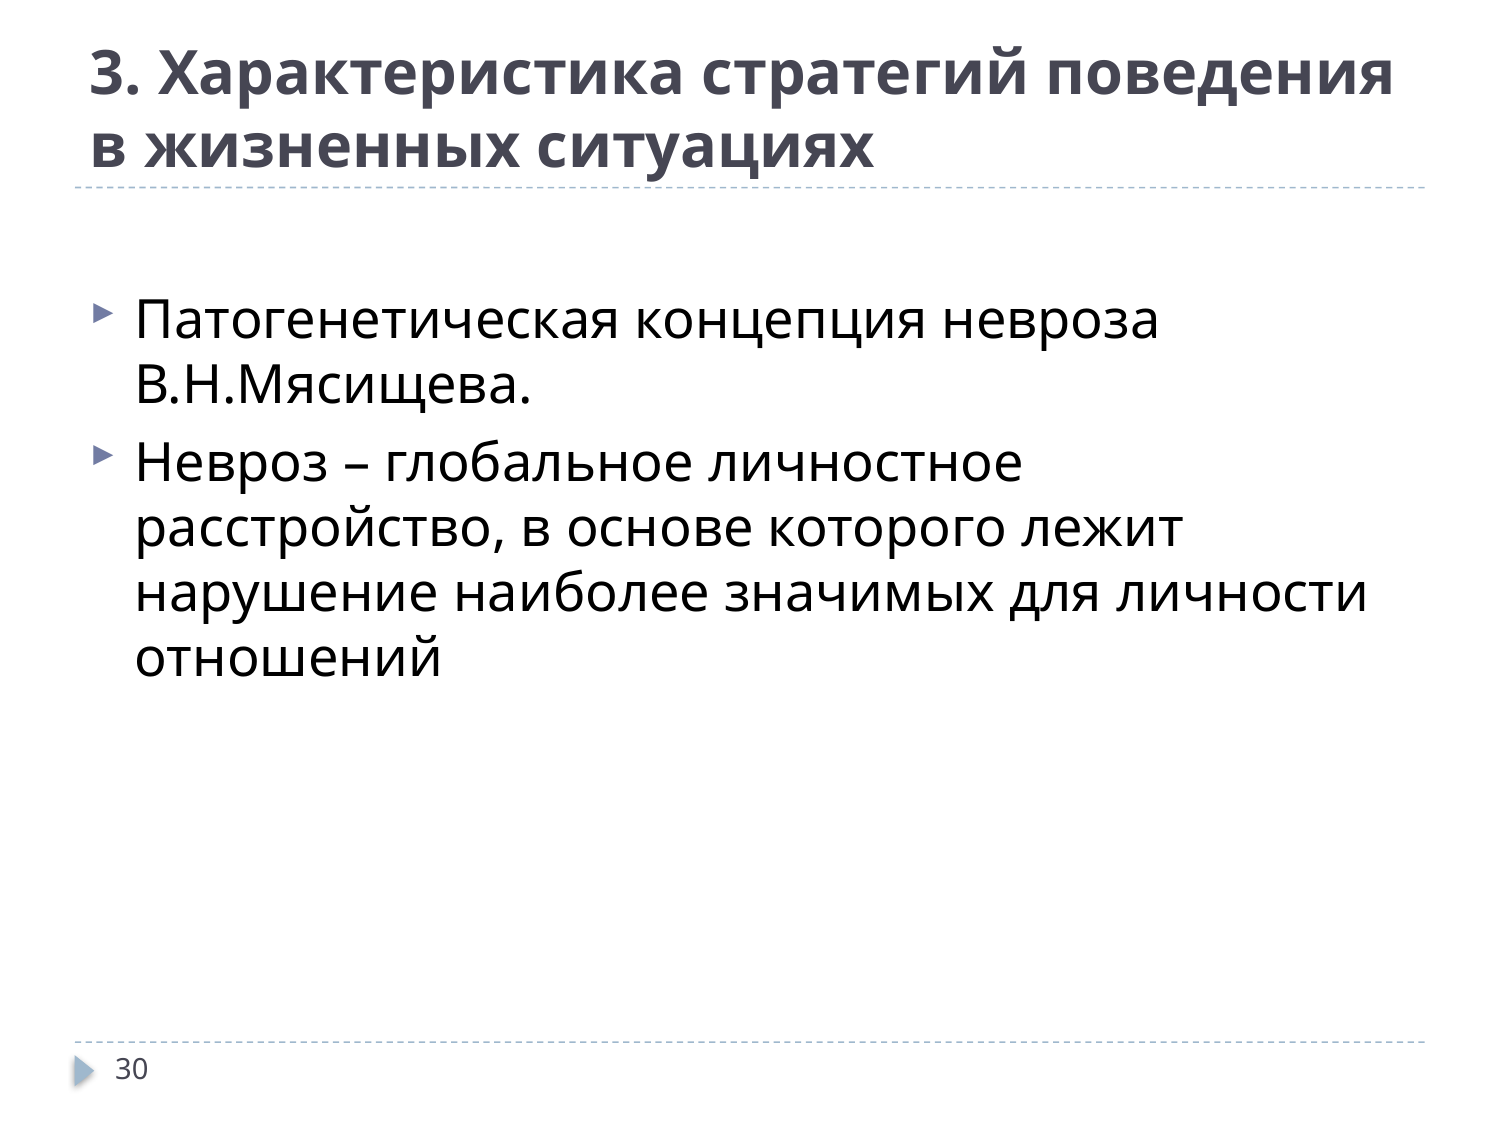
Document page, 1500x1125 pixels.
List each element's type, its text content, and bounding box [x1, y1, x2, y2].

title 3. Характеристика стратегий поведения в жизненных ситуациях [75, 24, 1425, 188]
list Патогенетическая концепция невроза В.Н.Мясищева. Невроз – глобальное личностное расстройство, в основе которого лежит нарушение наиболее значимых для личности отношений [75, 200, 1425, 1010]
slide_number 30 [100, 1042, 426, 1103]
